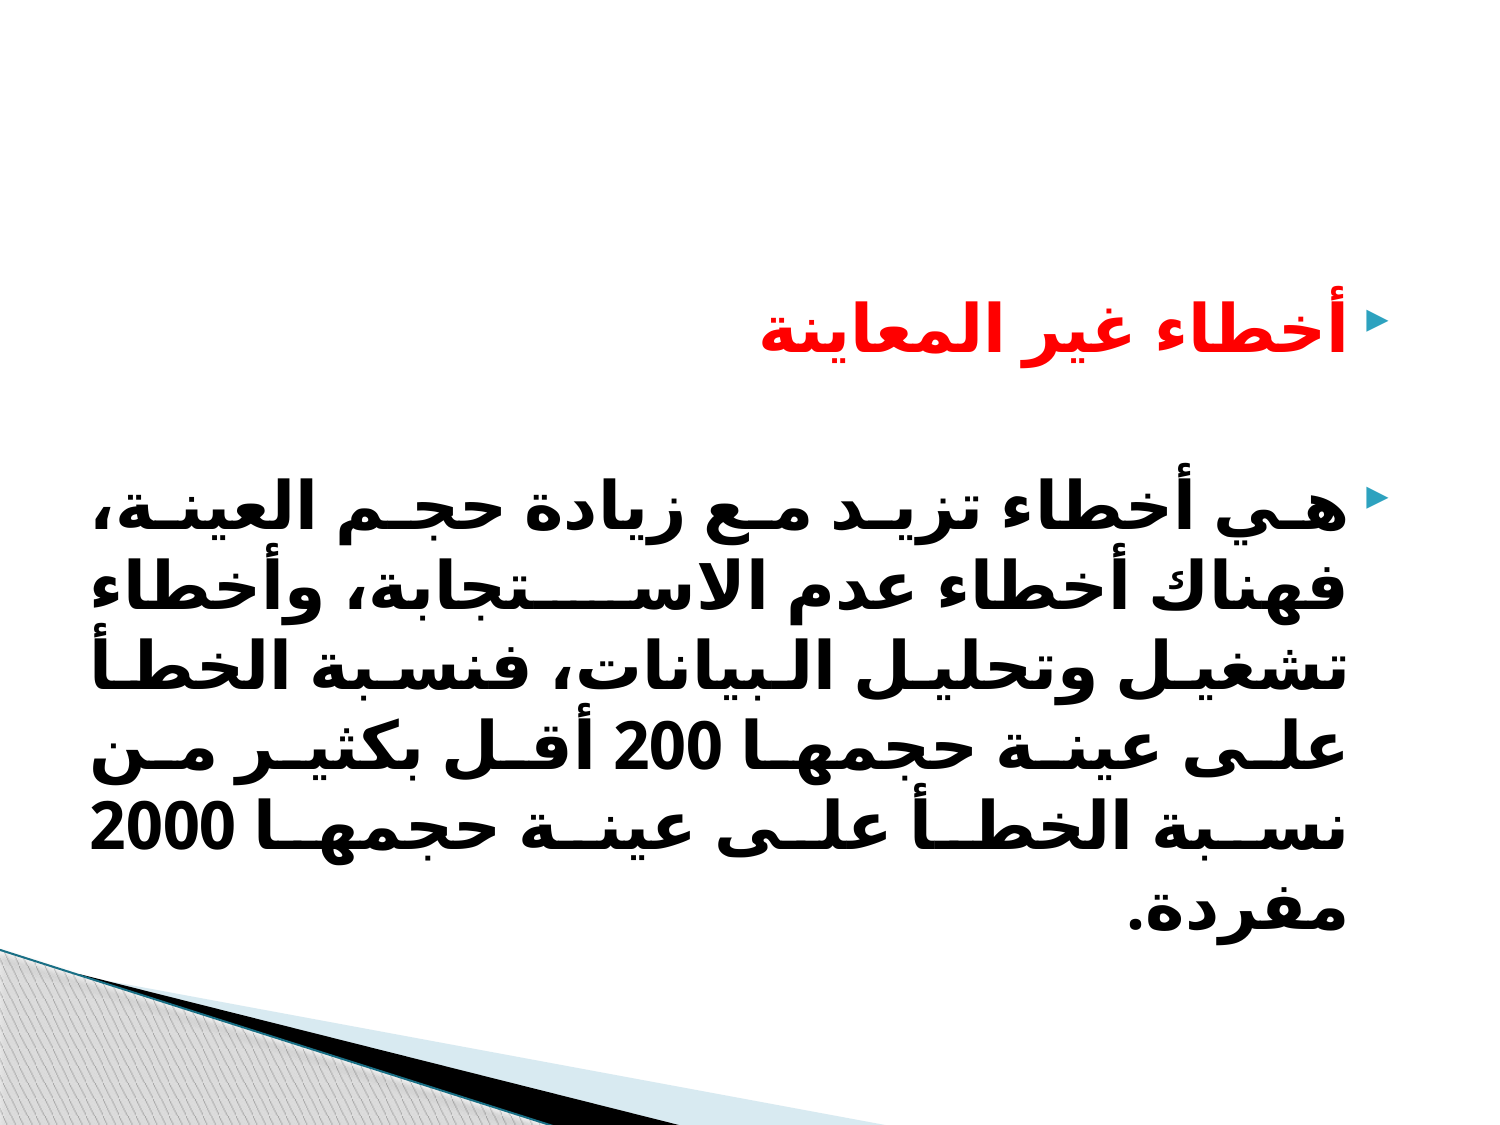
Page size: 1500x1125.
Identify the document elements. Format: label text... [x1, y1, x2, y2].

list أخطاء غير المعاينة هي أخطاء تزيد مع زيادة حجم العينة، فهناك أخطاء عدم الاستجابة، وأخطاء تشغيل وتحليل البيانات، فنسبة الخطأ على عينة حجمها 200 أقل بكثير من نسبة الخطأ على عينة حجمها 2000 مفردة. [75, 243, 1425, 986]
